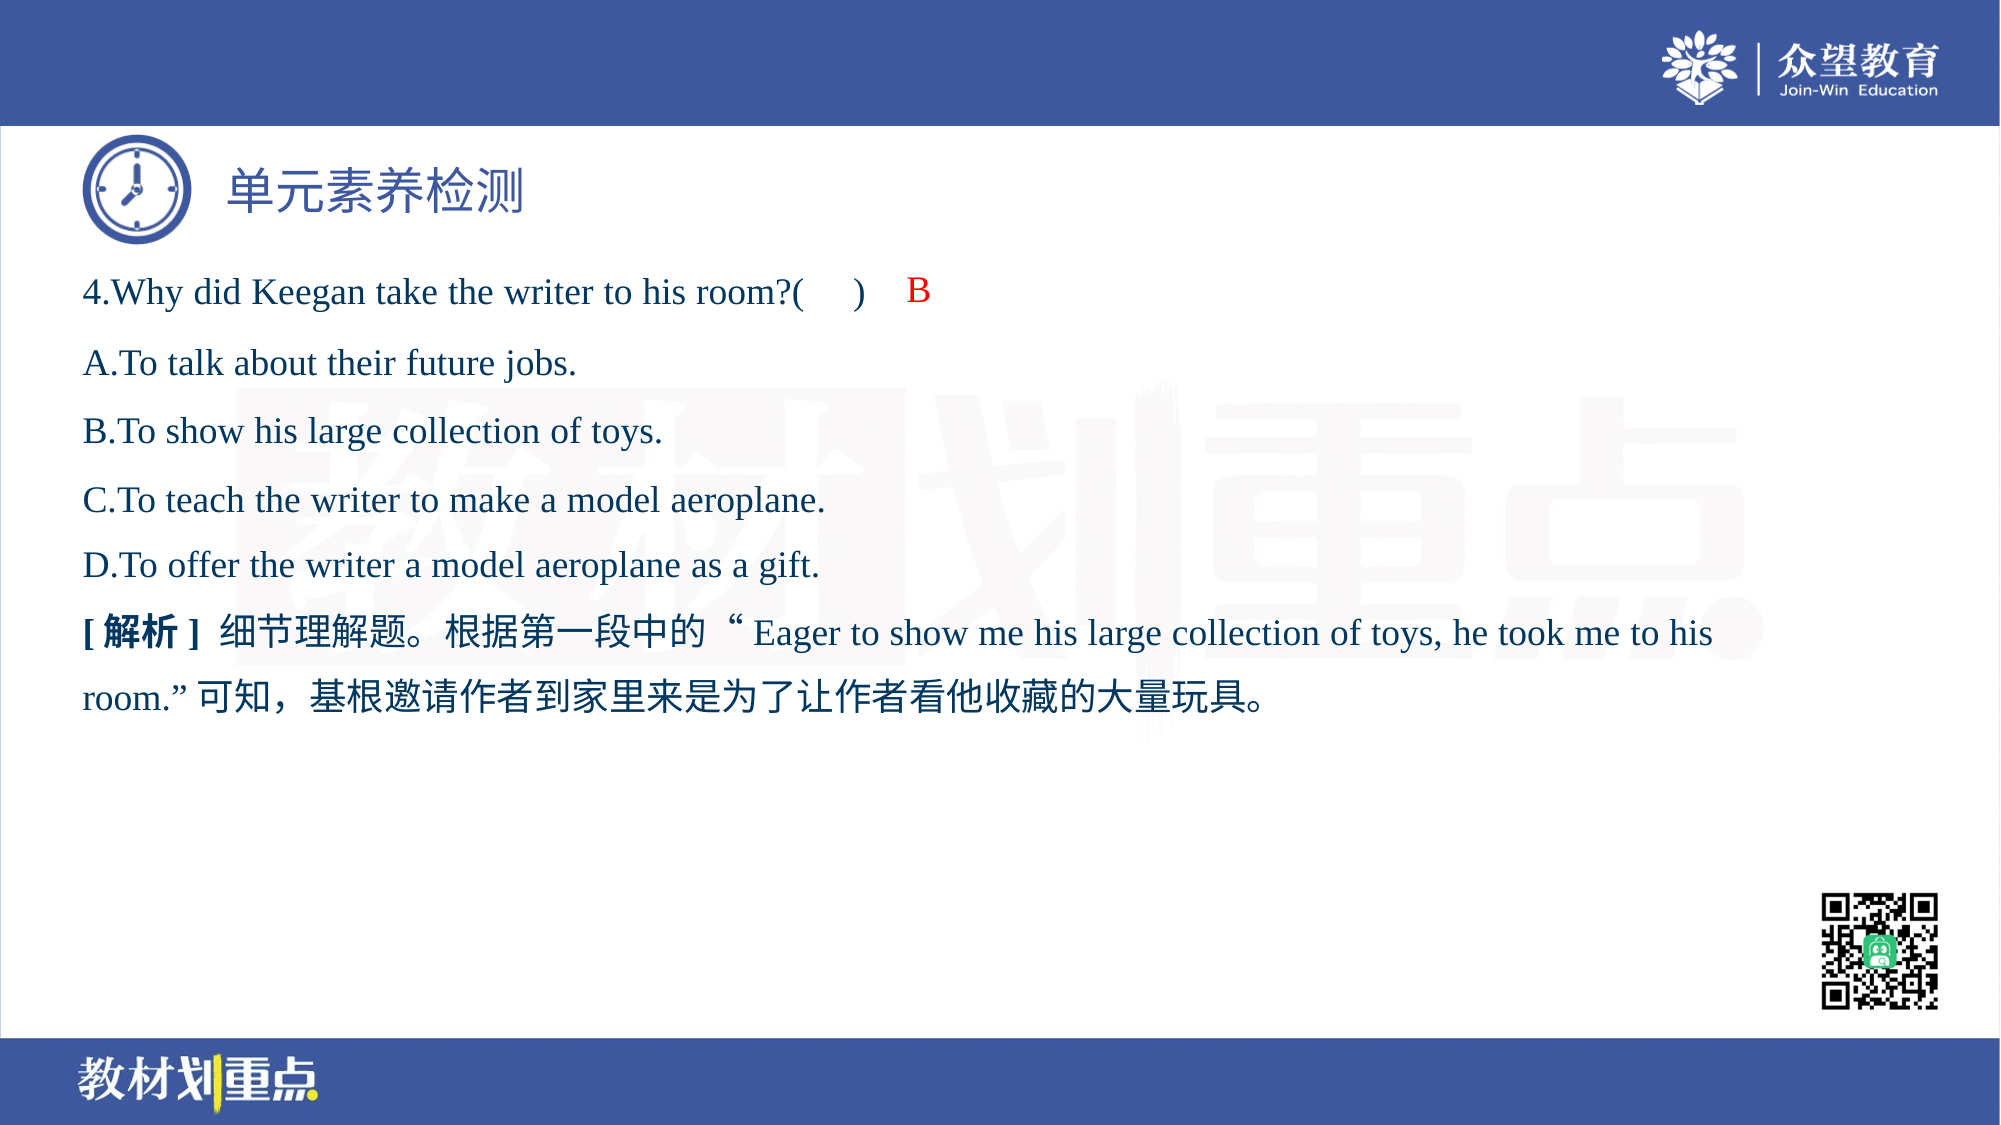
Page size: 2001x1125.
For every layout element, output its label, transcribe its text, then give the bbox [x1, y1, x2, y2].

picture [0, 0, 2000, 1125]
text_box A.To talk about their future jobs. B.To show his large collection of toys. C.To teach the writer to make a model aeroplane. D.To offer the writer a model aeroplane as a gift. [82, 313, 1817, 578]
text_box 4.Why did Keegan take the writer to his room?( ) [82, 247, 1817, 306]
text_box B [892, 245, 946, 304]
text_box [解析] 细节理解题。根据第一段中的“Eager to show me his large collection of toys, he took me to his room.”可知，基根邀请作者到家里来是为了让作者看他收藏的大量玩具。 [82, 584, 1817, 712]
